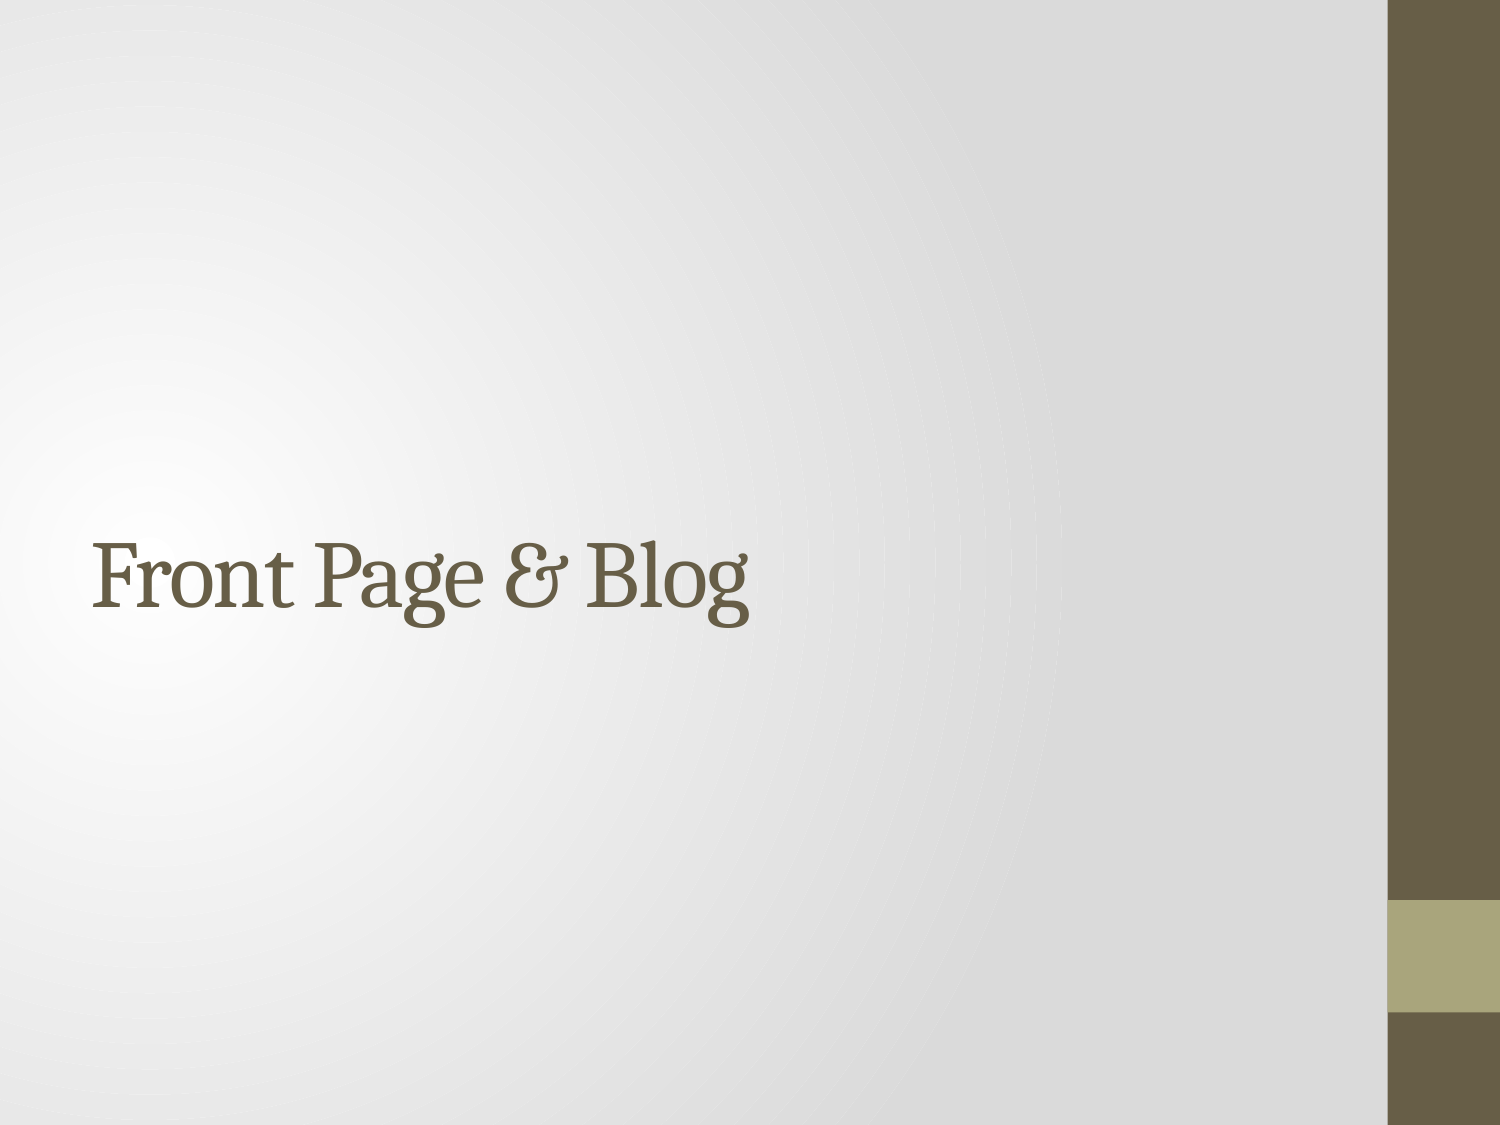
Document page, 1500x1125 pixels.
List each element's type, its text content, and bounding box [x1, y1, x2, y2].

title Front Page & Blog [75, 474, 1325, 663]
